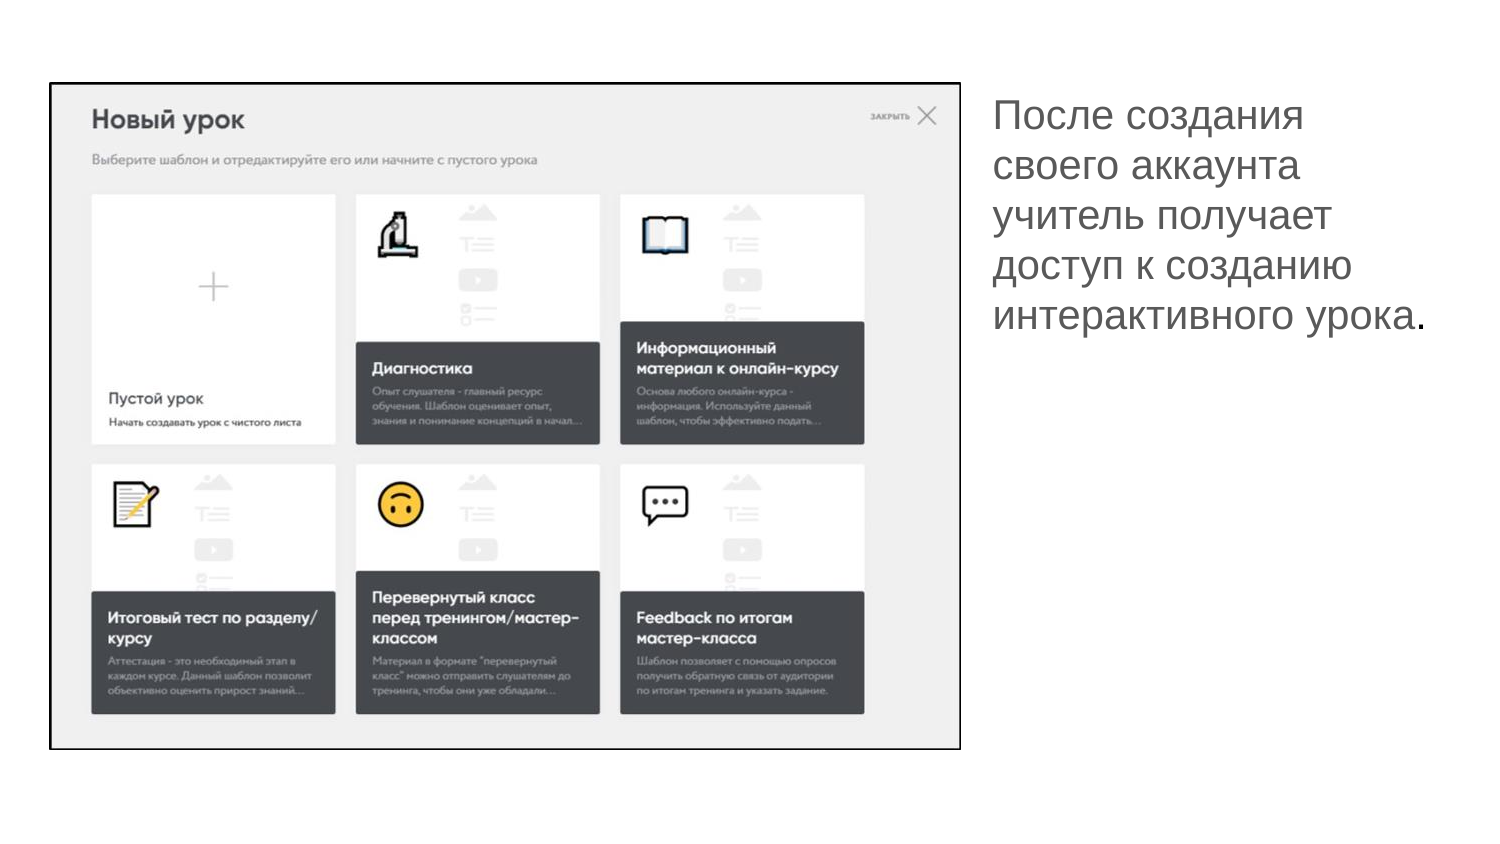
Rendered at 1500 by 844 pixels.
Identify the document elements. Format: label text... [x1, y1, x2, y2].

picture [49, 82, 961, 751]
title После создания своего аккаунта учитель получает доступ к созданию интерактивного урока. [977, 72, 1449, 167]
